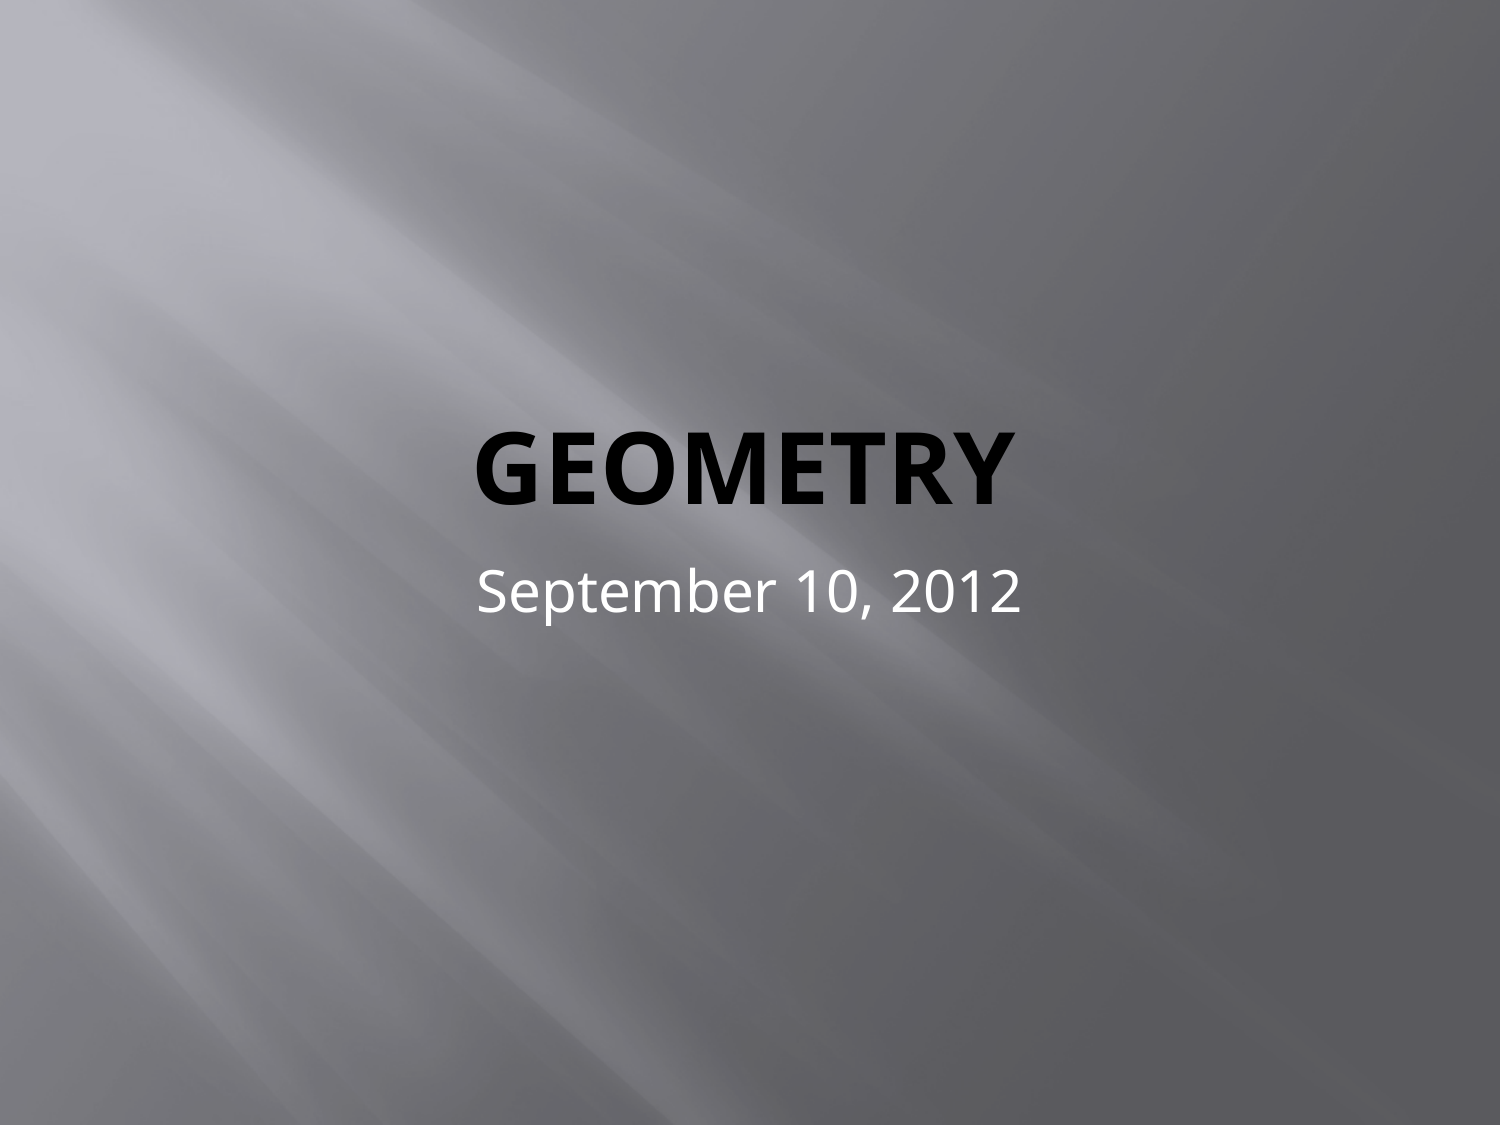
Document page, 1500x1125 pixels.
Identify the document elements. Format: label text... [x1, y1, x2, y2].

subtitle September 10, 2012 [225, 546, 1275, 834]
title Geometry [69, 224, 1420, 525]
